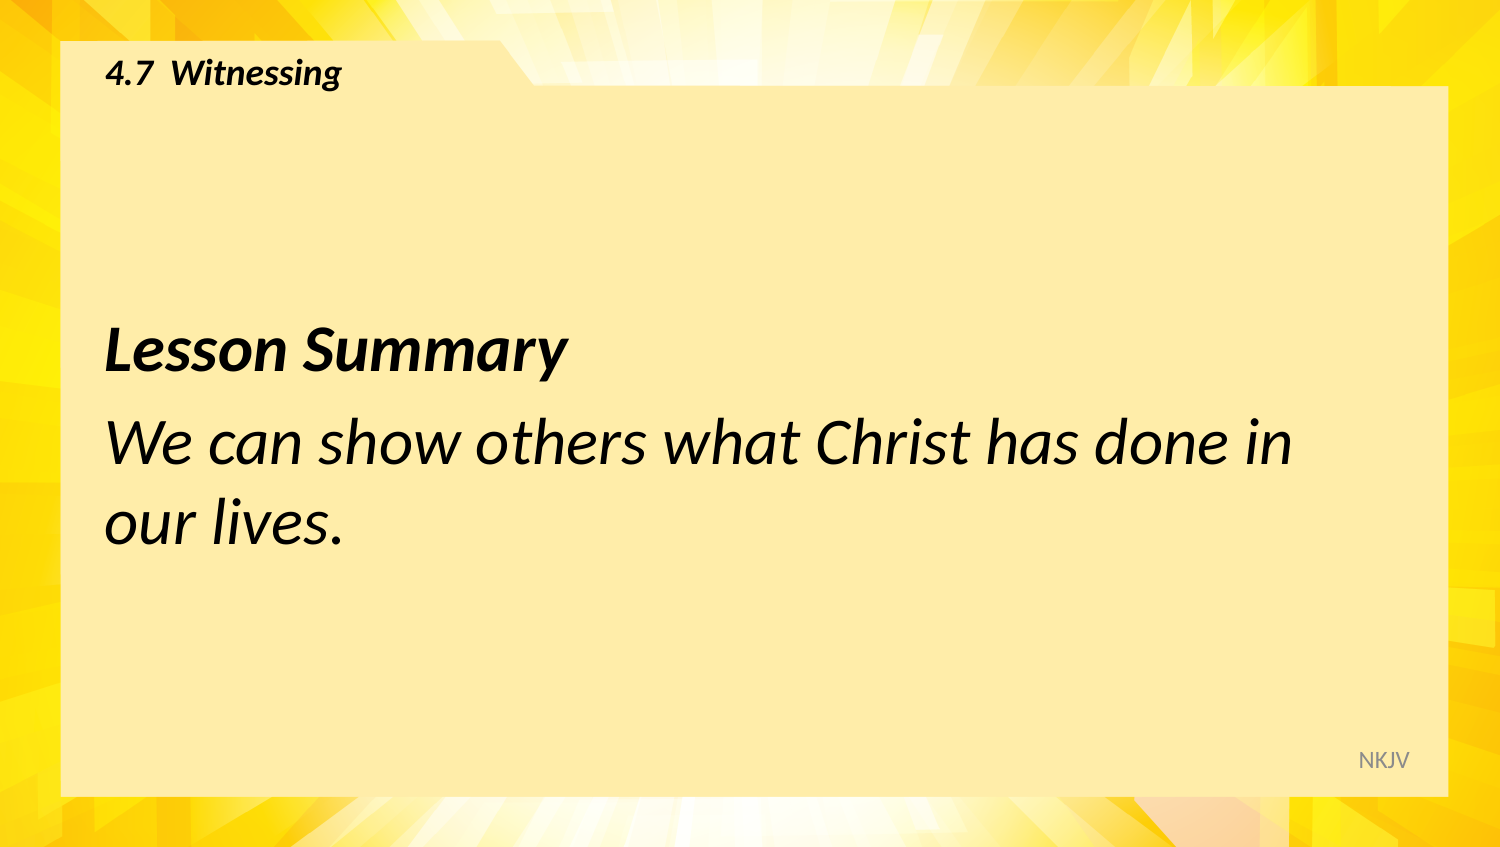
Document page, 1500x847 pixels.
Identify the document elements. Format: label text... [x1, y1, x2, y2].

list Lesson Summary We can show others what Christ has done in our lives. [89, 141, 1403, 722]
title 4.7 Witnessing [89, 33, 1420, 108]
picture [0, 0, 1500, 847]
footer NKJV [950, 736, 1425, 782]
